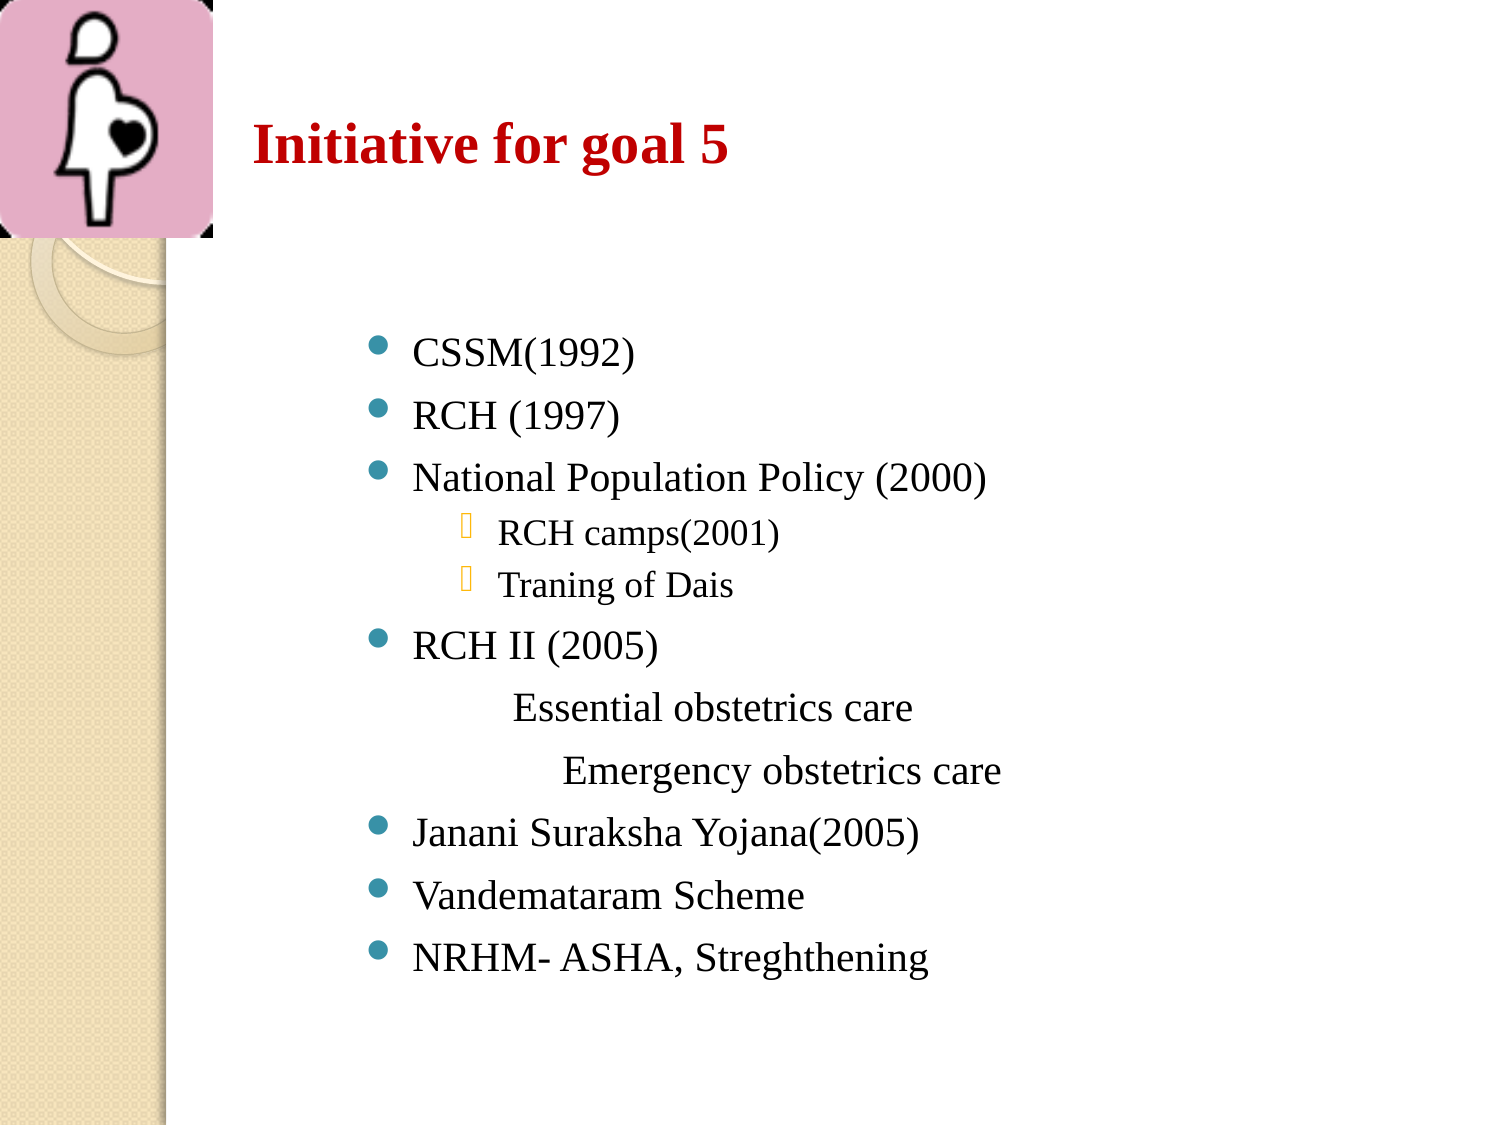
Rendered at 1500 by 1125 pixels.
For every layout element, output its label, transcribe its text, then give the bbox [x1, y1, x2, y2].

picture [0, 0, 213, 238]
title Initiative for goal 5 [237, 87, 1468, 193]
list CSSM(1992) RCH (1997) National Population Policy (2000) RCH camps(2001) Traning of Dais RCH II (2005) Essential obstetrics care Emergency obstetrics care Janani Suraksha Yojana(2005) Vandemataram Scheme NRHM- ASHA, Streghthening [337, 224, 1325, 1013]
